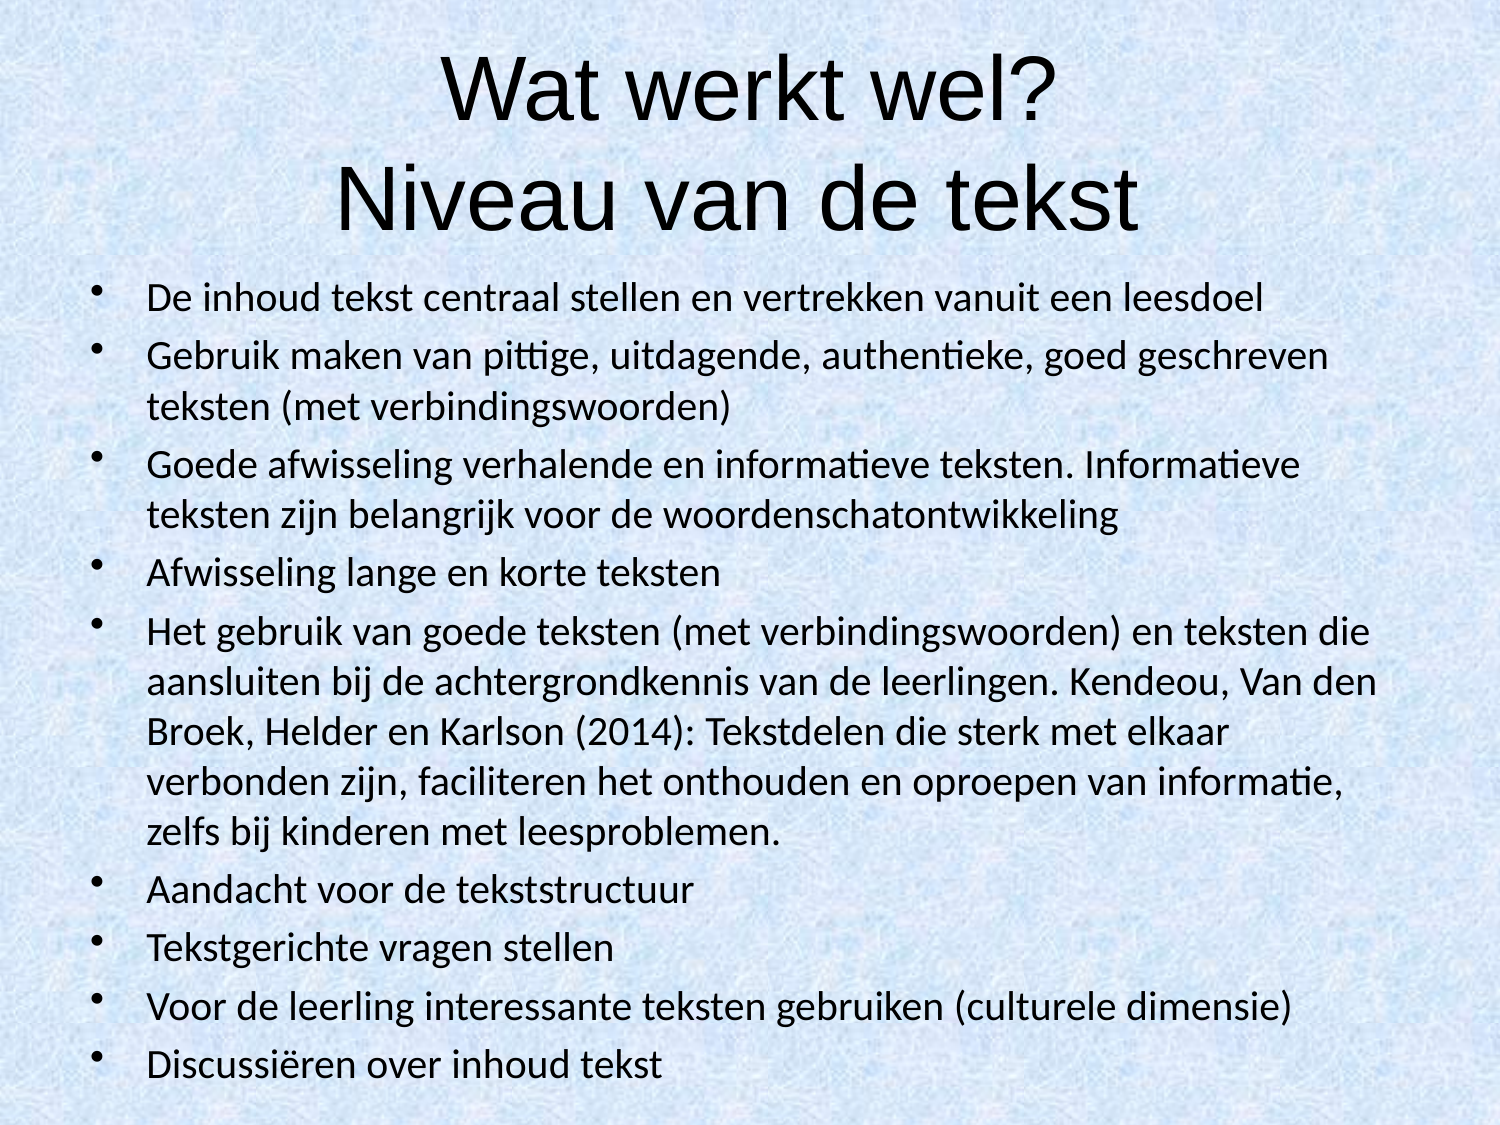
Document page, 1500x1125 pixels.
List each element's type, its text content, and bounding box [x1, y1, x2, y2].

title Wat werkt wel? Niveau van de tekst [75, 45, 1425, 233]
picture [0, 0, 1500, 1125]
list De inhoud tekst centraal stellen en vertrekken vanuit een leesdoel Gebruik maken van pittige, uitdagende, authentieke, goed geschreven teksten (met verbindingswoorden) Goede afwisseling verhalende en informatieve teksten. Informatieve teksten zijn belangrijk voor de woordenschatontwikkeling Afwisseling lange en korte teksten Het gebruik van goede teksten (met verbindingswoorden) en teksten die aansluiten bij de achtergrondkennis van de leerlingen. Kendeou, Van den Broek, Helder en Karlson (2014): Tekstdelen die sterk met elkaar verbonden zijn, faciliteren het onthouden en oproepen van informatie, zelfs bij kinderen met leesproblemen. Aandacht voor de tekststructuur Tekstgerichte vragen stellen Voor de leerling interessante teksten gebruiken (culturele dimensie) Discussiëren over inhoud tekst [75, 262, 1425, 1005]
